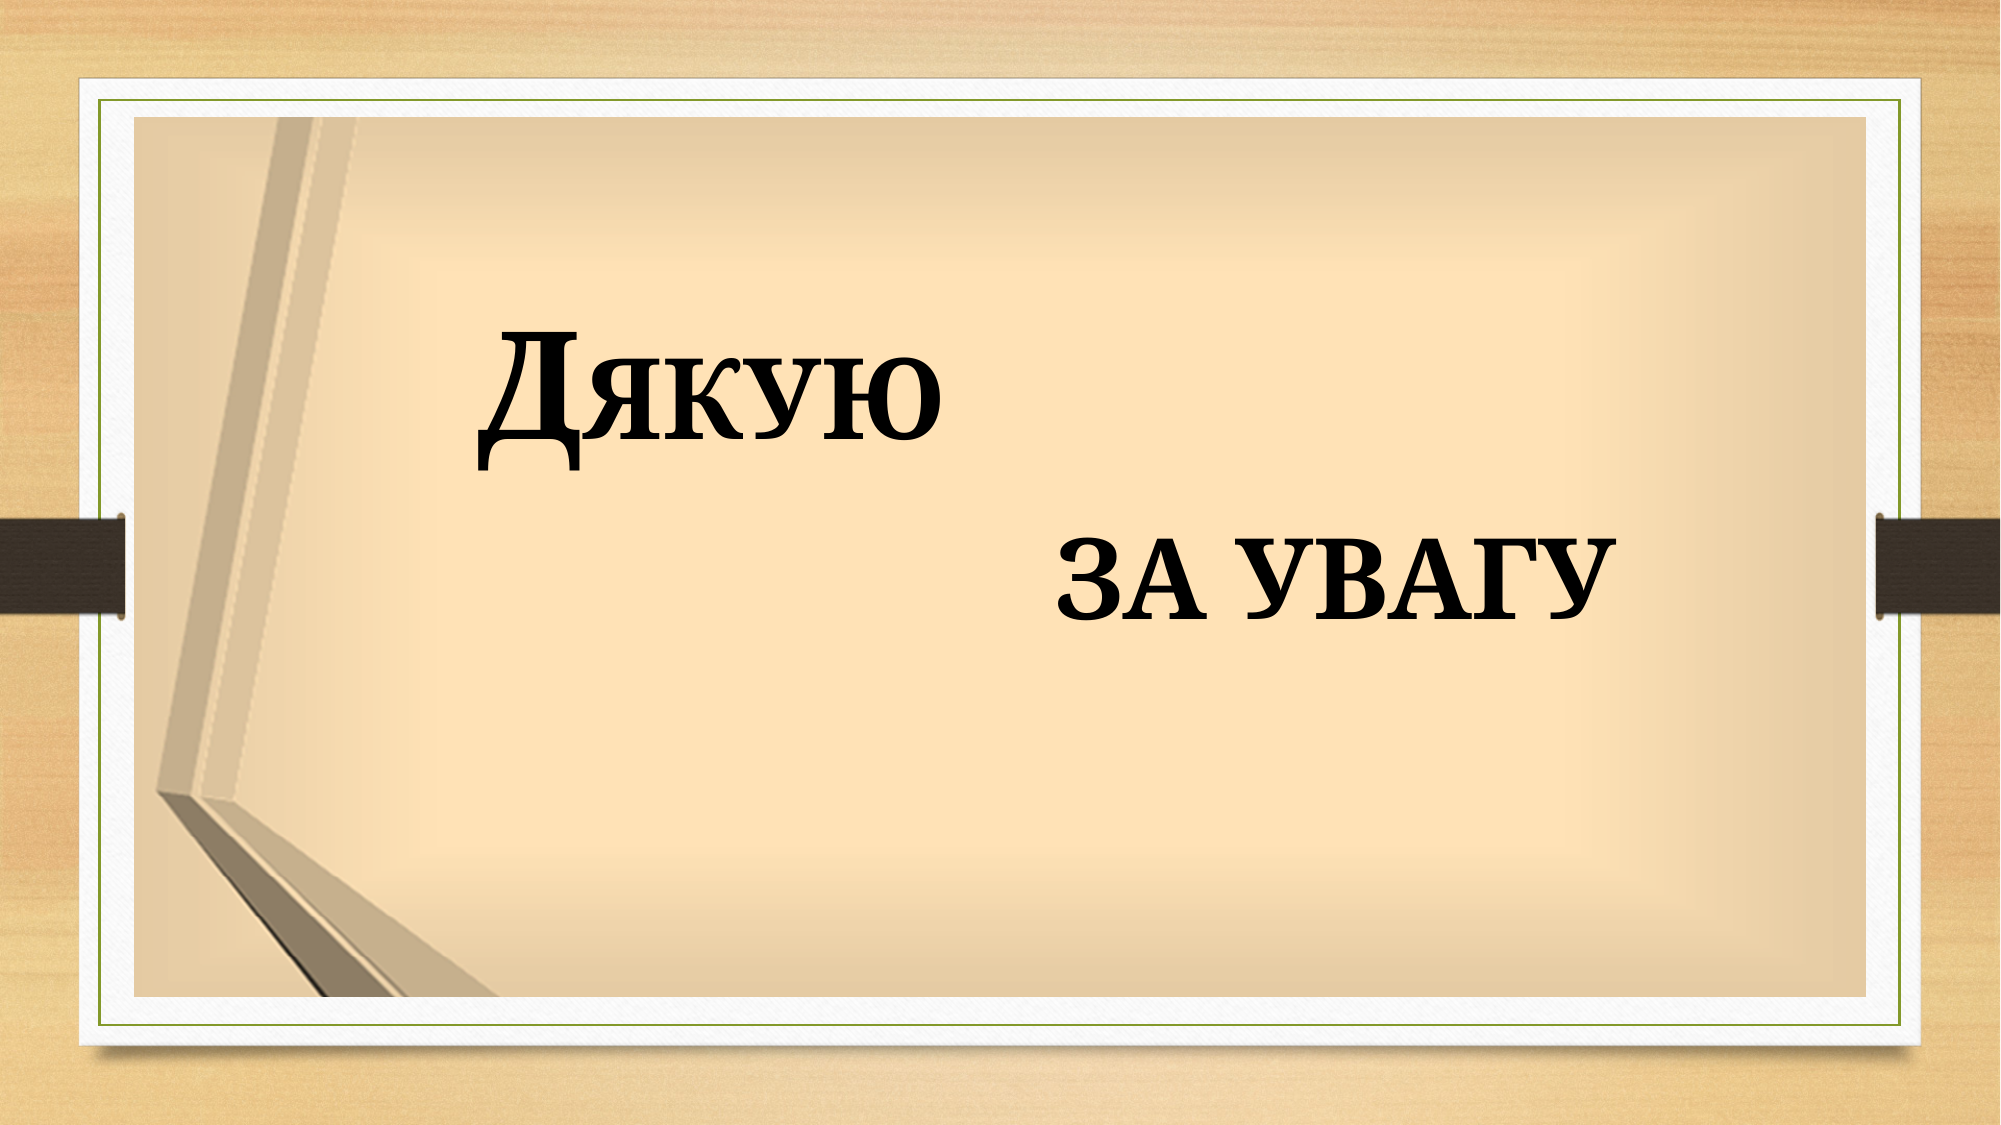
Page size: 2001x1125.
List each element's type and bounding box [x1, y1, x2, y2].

picture [0, 0, 2001, 1125]
list [133, 117, 1866, 997]
